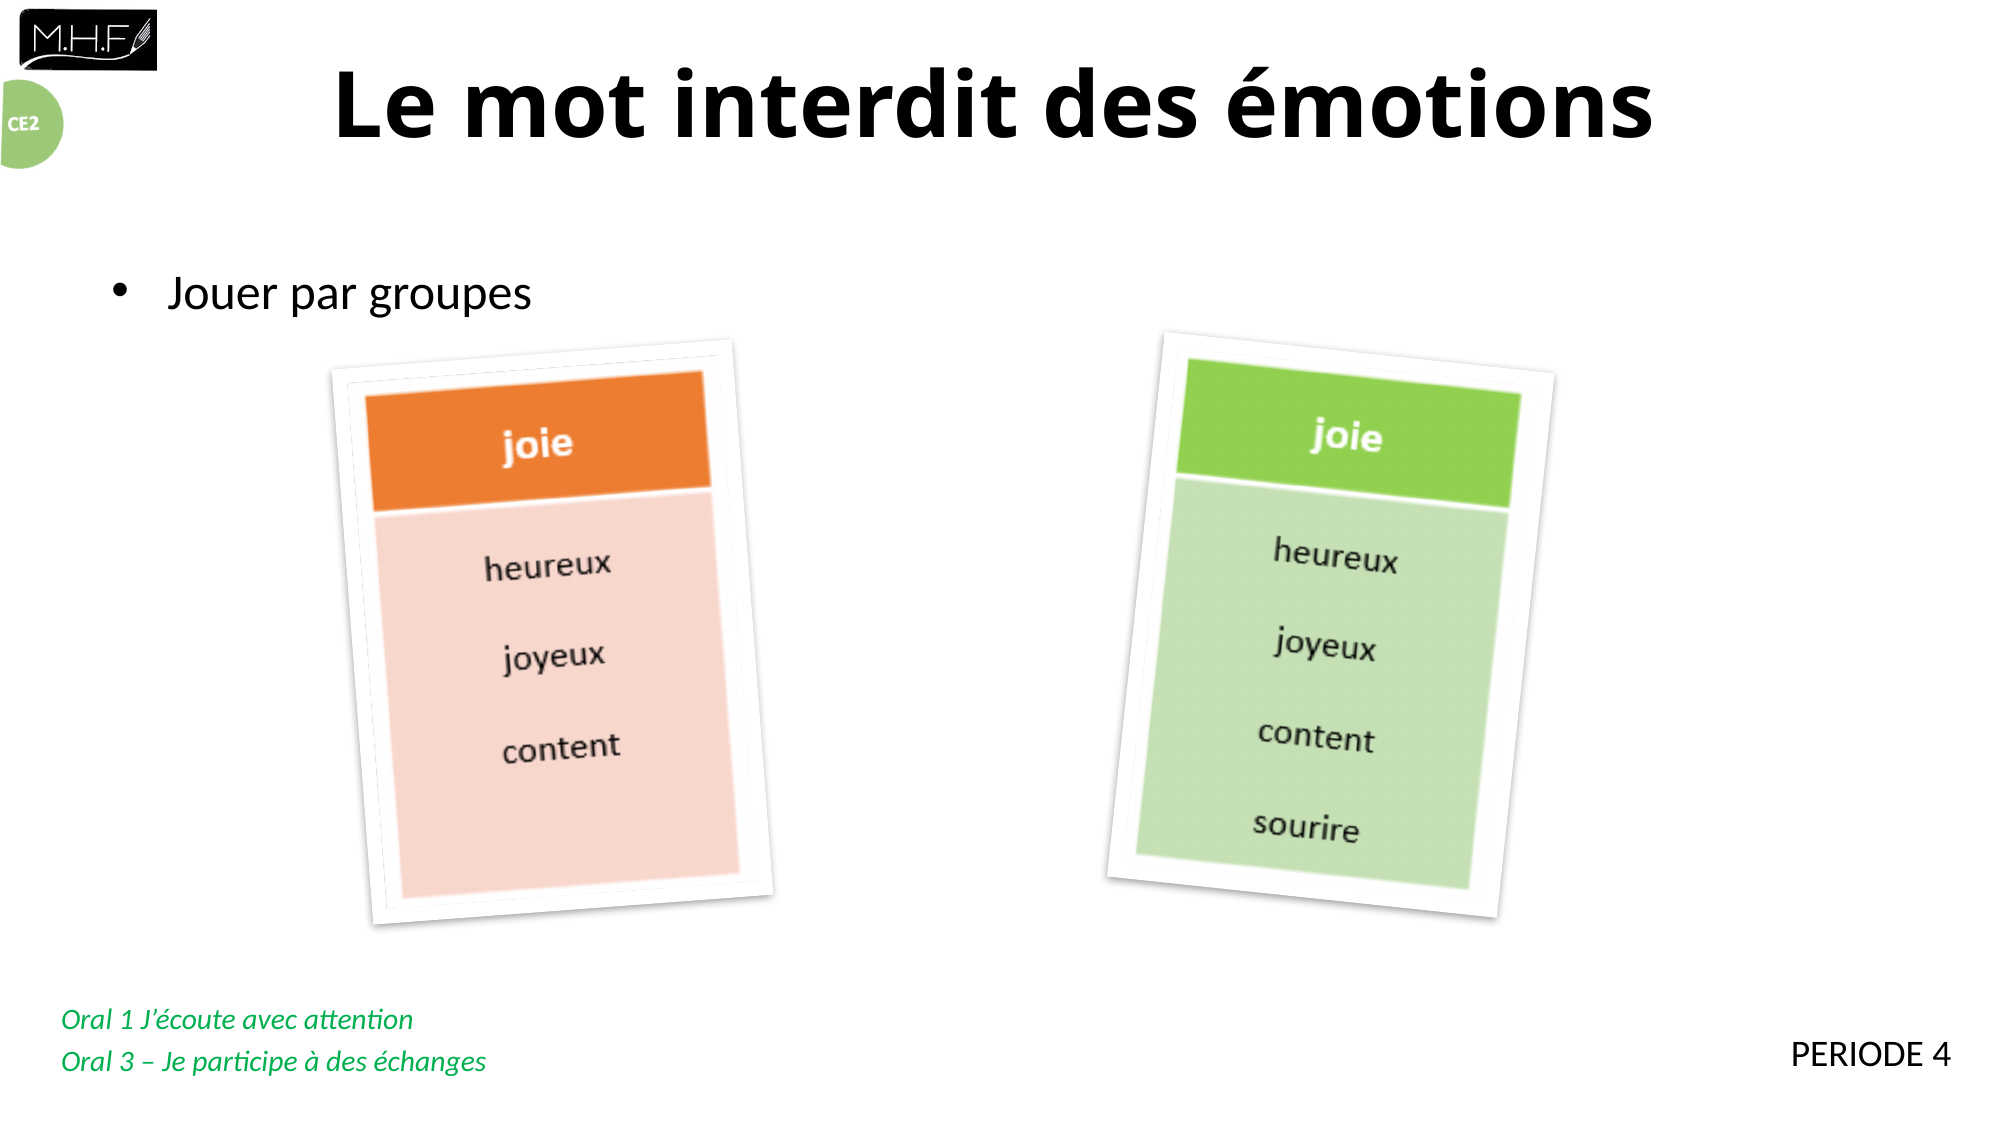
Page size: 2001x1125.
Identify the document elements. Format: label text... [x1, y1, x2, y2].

picture [349, 357, 757, 908]
title Le mot interdit des émotions [316, 0, 1863, 218]
text_box Jouer par groupes [96, 251, 842, 327]
picture [1124, 349, 1538, 901]
text_box PERIODE 4 [1362, 1021, 1967, 1082]
picture [0, 7, 157, 207]
text_box Oral 1 J’écoute avec attention Oral 3 – Je participe à des échanges [46, 993, 1348, 1085]
